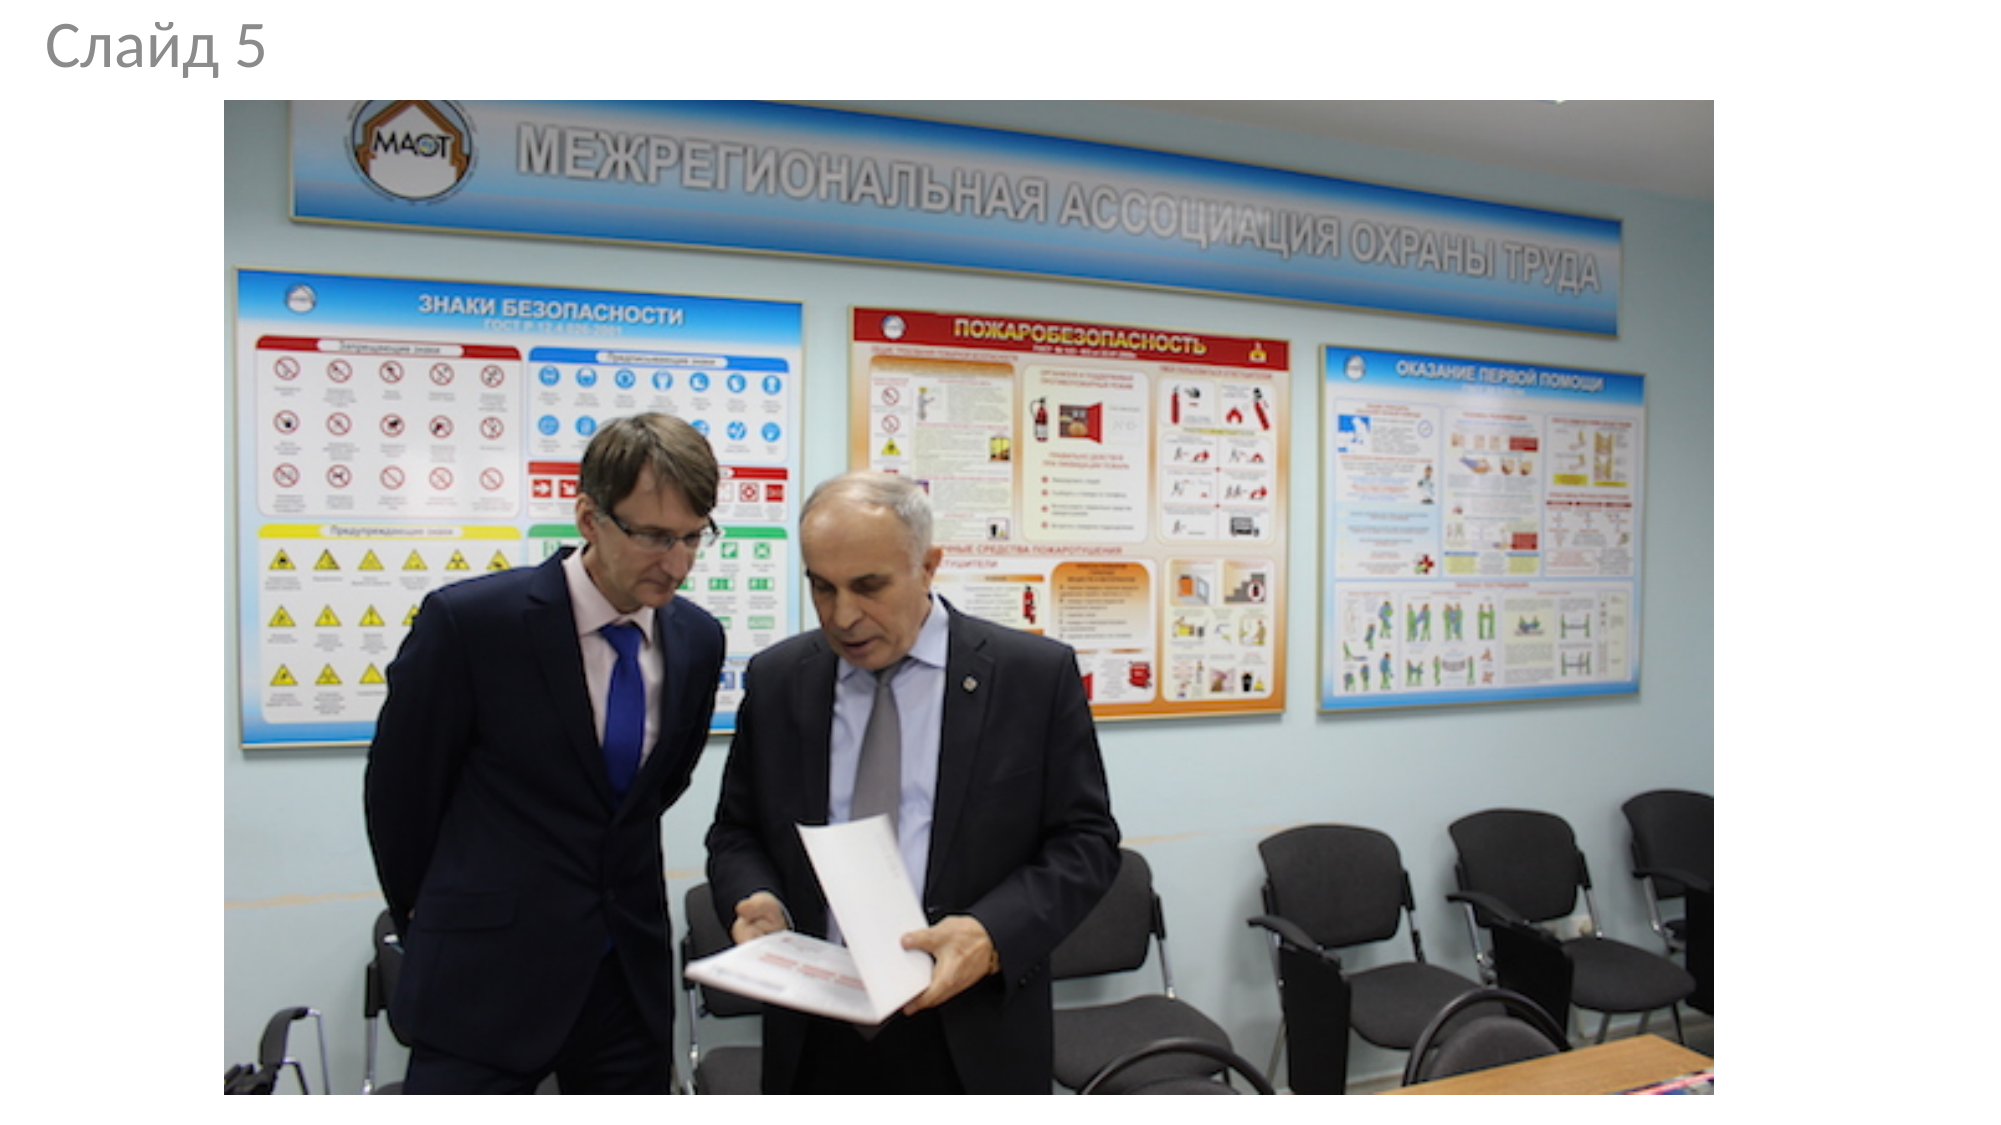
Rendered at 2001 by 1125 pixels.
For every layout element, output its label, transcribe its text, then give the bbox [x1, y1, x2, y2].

slide_number Слайд 5 [0, 10, 284, 71]
picture [224, 100, 1714, 1095]
